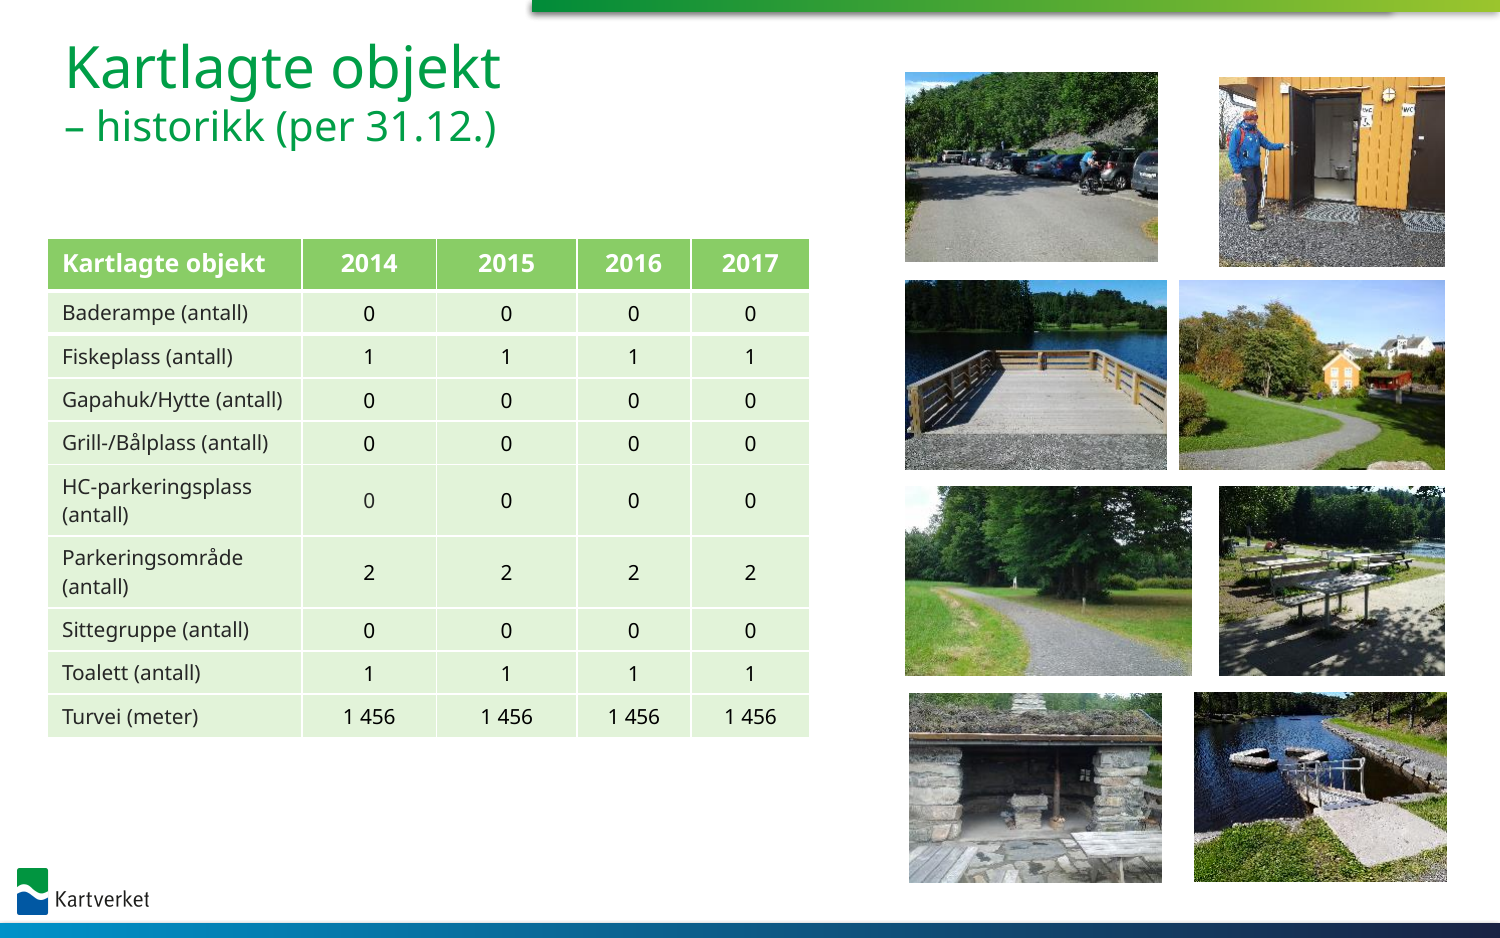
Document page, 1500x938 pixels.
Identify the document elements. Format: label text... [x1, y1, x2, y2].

table_cell 0 [303, 293, 436, 332]
table_cell 0 [303, 379, 436, 420]
table_cell 0 [303, 422, 436, 464]
table_cell 0 [692, 465, 809, 535]
table_cell 0 [303, 465, 436, 535]
picture [1219, 486, 1445, 676]
table_cell 0 [437, 609, 576, 650]
picture [909, 693, 1163, 884]
picture [905, 486, 1193, 676]
table_header 2014 [303, 239, 436, 289]
table_cell 1 456 [303, 695, 436, 737]
picture [905, 72, 1158, 262]
table_cell 1 [578, 336, 690, 377]
table_cell Baderampe (antall) [48, 293, 301, 332]
table_cell 1 [303, 652, 436, 693]
table_cell 0 [437, 293, 576, 332]
table_cell 0 [437, 379, 576, 420]
table_cell 0 [578, 465, 690, 535]
table_cell Parkeringsområde (antall) [48, 537, 301, 607]
table_cell Sittegruppe (antall) [48, 609, 301, 650]
table_cell 0 [692, 379, 809, 420]
table_cell 0 [692, 609, 809, 650]
table_cell Toalett (antall) [48, 652, 301, 693]
table_cell Gapahuk/Hytte (antall) [48, 379, 301, 420]
table_header 2015 [437, 239, 576, 289]
table_cell 1 [692, 336, 809, 377]
table_cell HC-parkeringsplass (antall) [48, 465, 301, 535]
table_cell 1 456 [578, 695, 690, 737]
table_header 2016 [578, 239, 690, 289]
picture [1194, 692, 1448, 882]
table_cell 0 [578, 293, 690, 332]
picture [1219, 77, 1445, 267]
table_cell 1 456 [692, 695, 809, 737]
table_cell 1 [303, 336, 436, 377]
table_cell 1 456 [437, 695, 576, 737]
table_cell 0 [578, 422, 690, 464]
table_cell 1 [578, 652, 690, 693]
table_cell Fiskeplass (antall) [48, 336, 301, 377]
table_cell 1 [437, 652, 576, 693]
table_cell 0 [437, 465, 576, 535]
table_cell 0 [578, 379, 690, 420]
table_cell 0 [692, 422, 809, 464]
table_header 2017 [692, 239, 809, 289]
table_cell Turvei (meter) [48, 695, 301, 737]
table_cell 0 [578, 609, 690, 650]
picture [1179, 280, 1445, 470]
table_cell 2 [578, 537, 690, 607]
table_cell Grill-/Bålplass (antall) [48, 422, 301, 464]
table_cell 2 [437, 537, 576, 607]
text_box Kartlagte objekt – historikk (per 31.12.) [49, 14, 1431, 158]
table_cell 1 [692, 652, 809, 693]
table_cell 0 [303, 609, 436, 650]
table_cell 0 [437, 422, 576, 464]
table_header Kartlagte objekt [48, 239, 301, 289]
picture [905, 280, 1167, 470]
table_cell 1 [437, 336, 576, 377]
table_cell 2 [303, 537, 436, 607]
table_cell 2 [692, 537, 809, 607]
table_cell 0 [692, 293, 809, 332]
